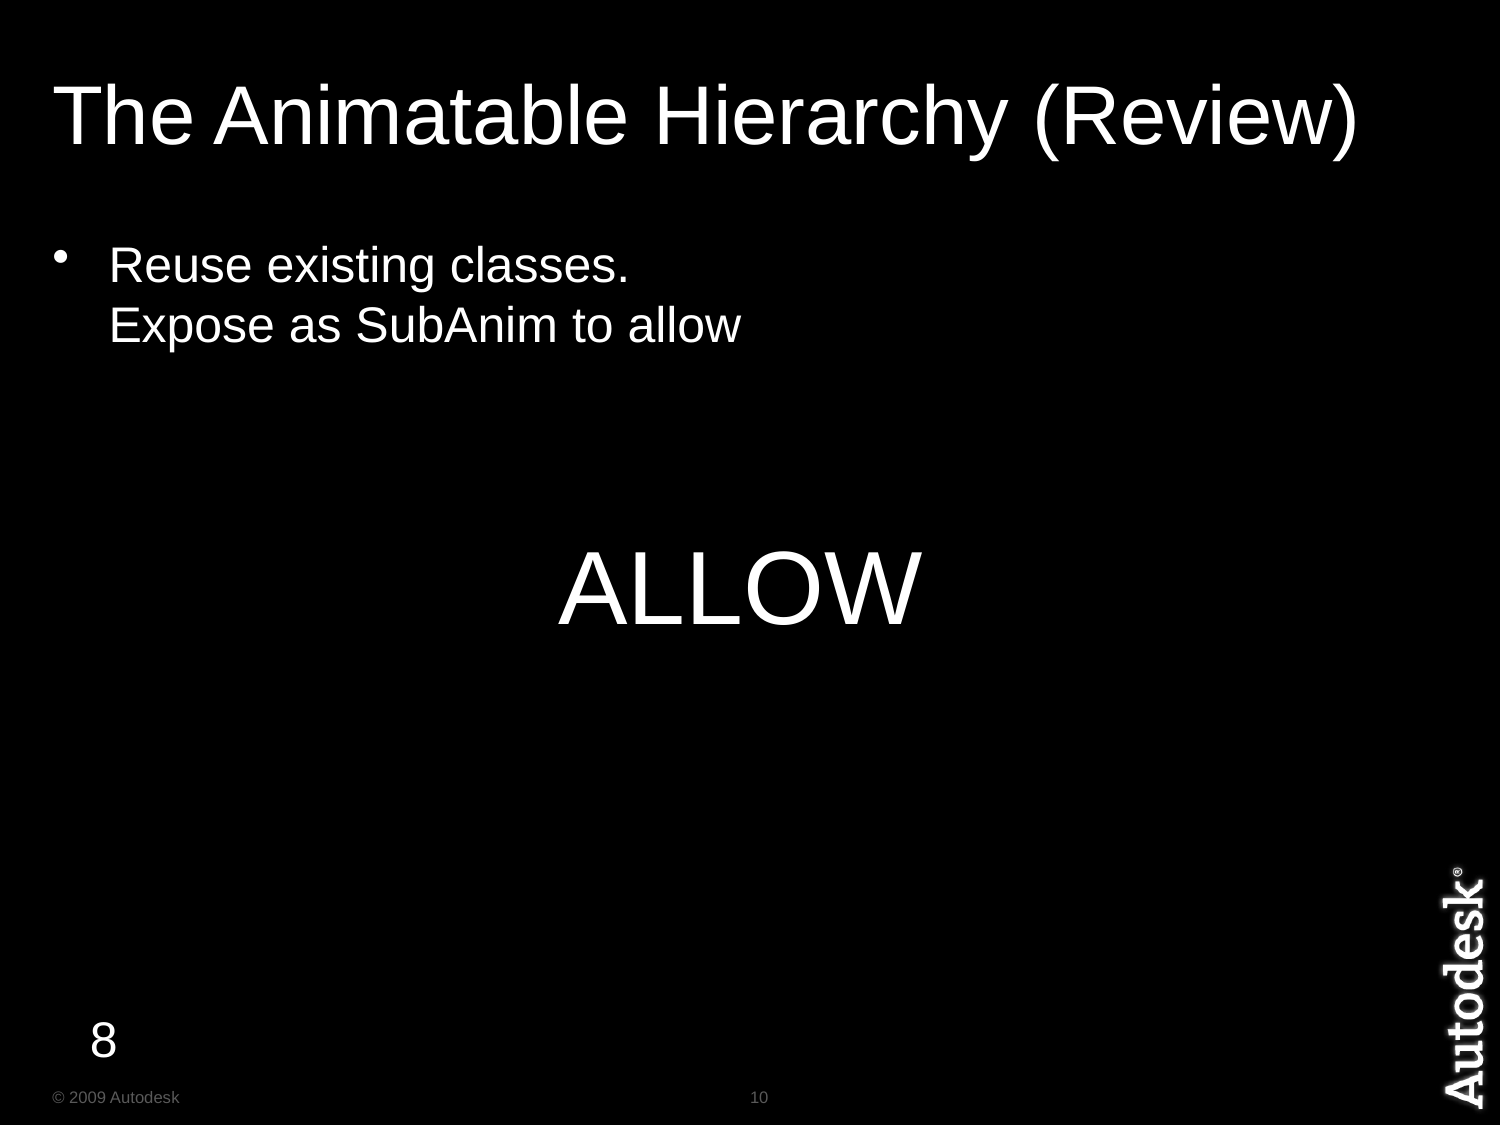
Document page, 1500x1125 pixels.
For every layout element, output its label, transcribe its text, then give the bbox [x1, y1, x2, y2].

title The Animatable Hierarchy (Review) [52, 22, 1401, 211]
picture [1402, 0, 1500, 1125]
list Reuse existing classes. Expose as SubAnim to allow ALLOW [52, 231, 1401, 1073]
text_box 8 [75, 999, 127, 1075]
